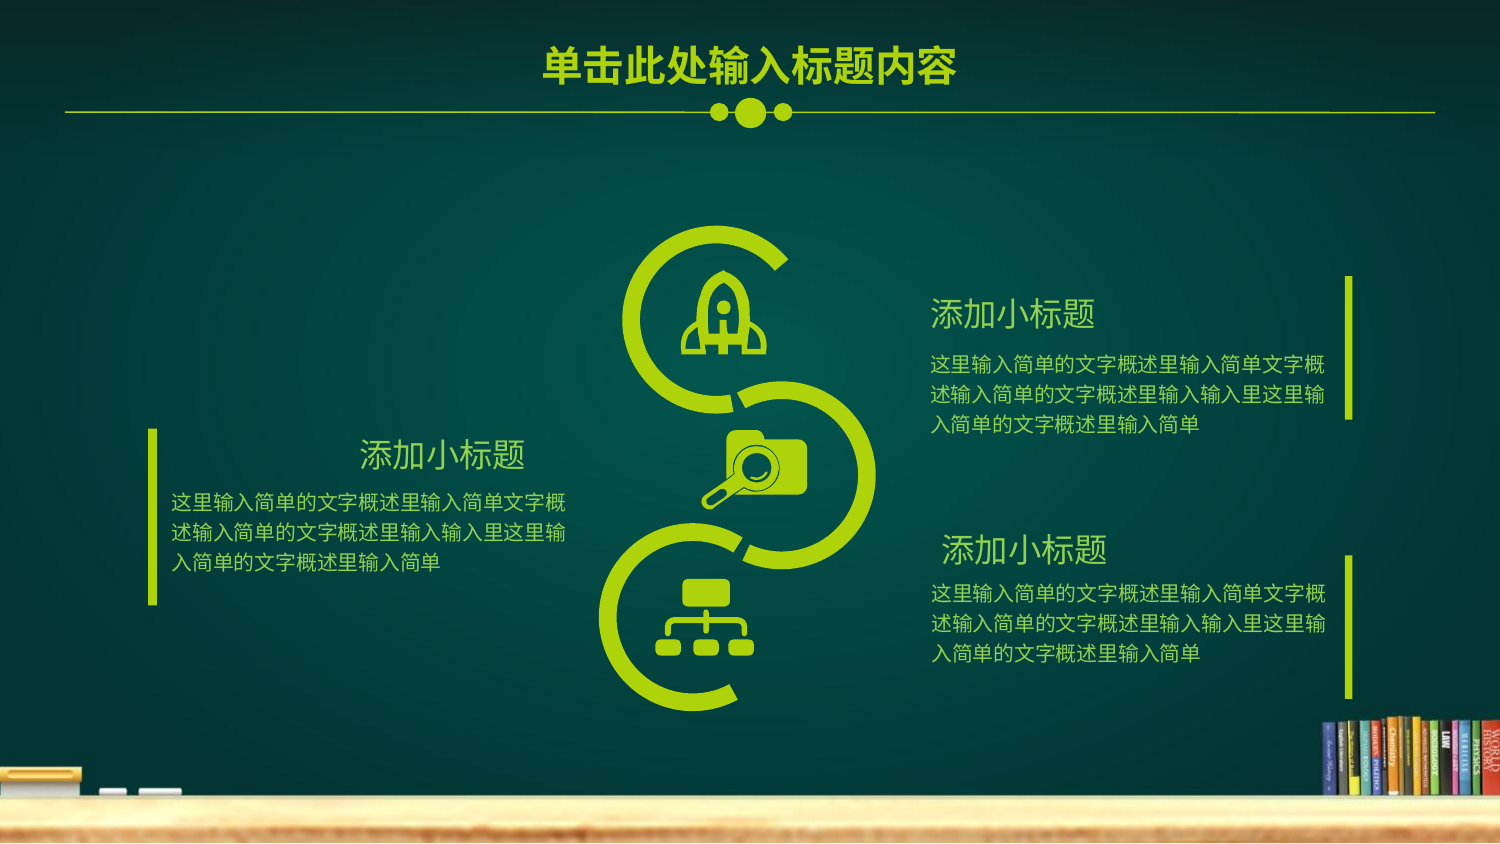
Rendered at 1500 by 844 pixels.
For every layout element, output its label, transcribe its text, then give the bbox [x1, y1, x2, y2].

text_box 添加小标题 [344, 426, 502, 477]
text_box 这里输入简单的文字概述里输入简单文字概述输入简单的文字概述里输入输入里这里输入简单的文字概述里输入简单 [916, 568, 1346, 687]
text_box 这里输入简单的文字概述里输入简单文字概述输入简单的文字概述里输入输入里这里输入简单的文字概述里输入简单 [156, 477, 502, 596]
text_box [701, 429, 808, 510]
text_box 添加小标题 [915, 285, 1136, 339]
text_box 添加小标题 [927, 521, 1148, 568]
text_box 这里输入简单的文字概述里输入简单文字概述输入简单的文字概述里输入输入里这里输入简单的文字概述里输入简单 [915, 339, 1345, 458]
text_box [1343, 274, 1354, 422]
text_box 单击此处输入标题内容 [526, 32, 974, 97]
text_box [1343, 553, 1354, 701]
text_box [655, 578, 755, 656]
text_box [507, 266, 902, 671]
text_box [146, 426, 159, 607]
picture [0, 0, 1500, 844]
